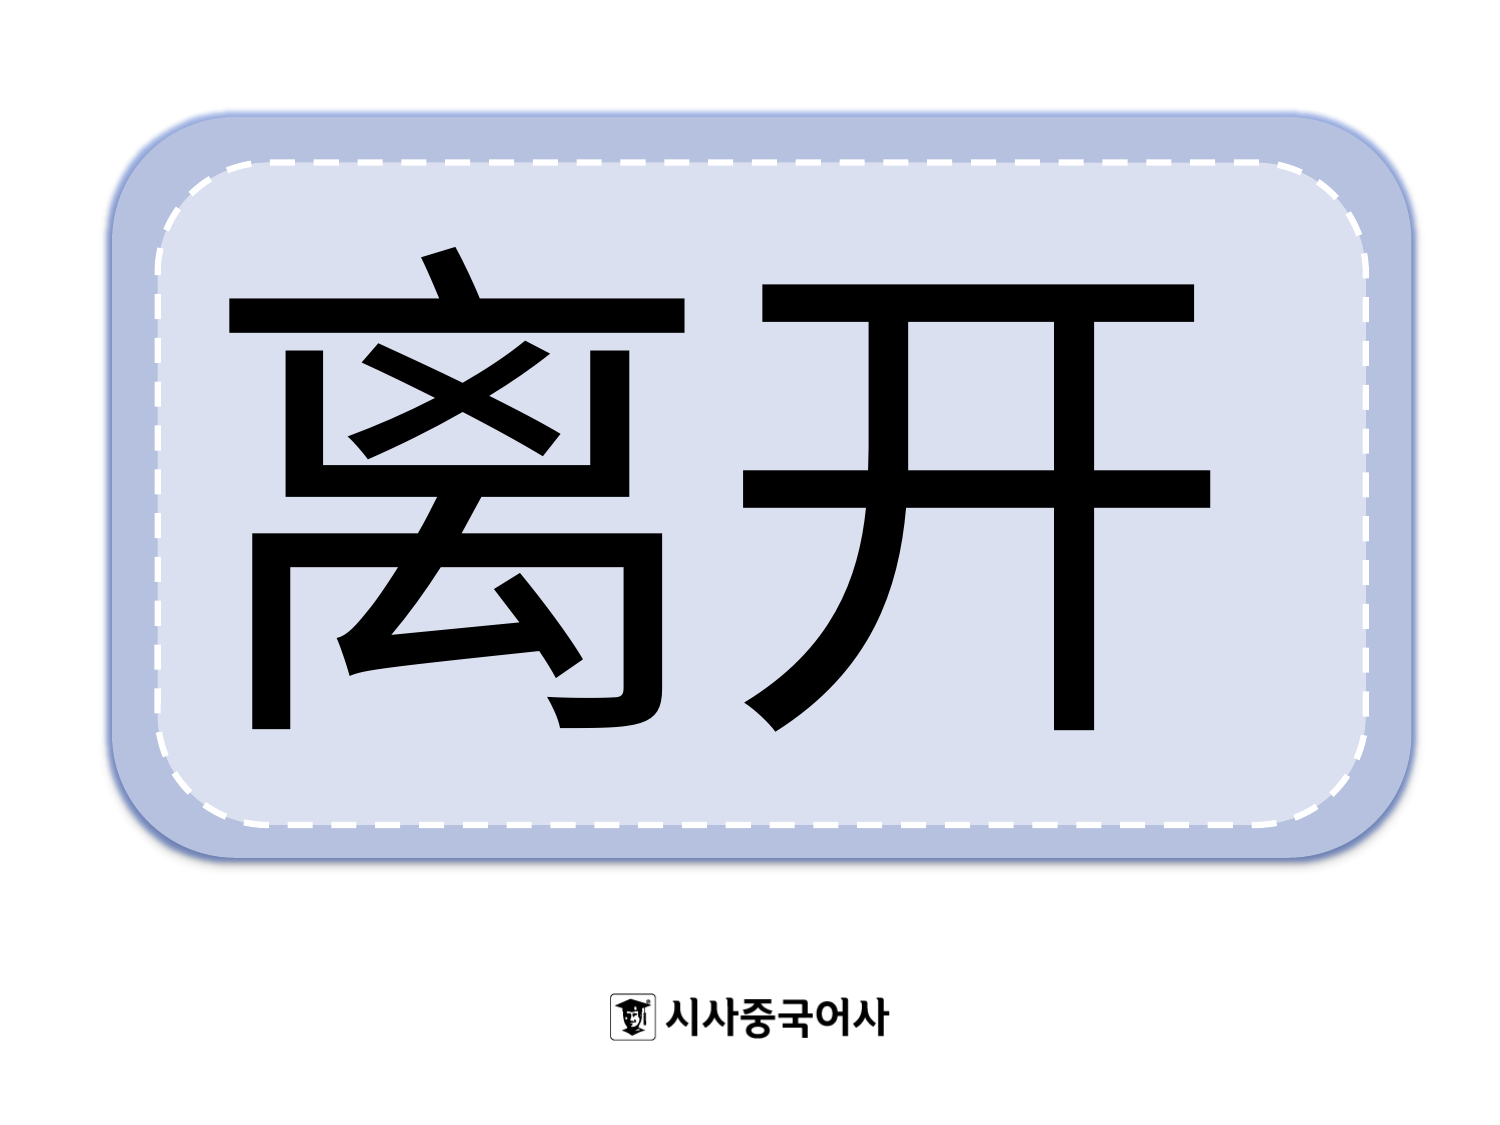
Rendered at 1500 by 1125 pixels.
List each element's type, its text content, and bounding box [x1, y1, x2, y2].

text_box [162, 160, 1371, 824]
text_box 离开 [171, 149, 1380, 812]
picture [602, 987, 898, 1047]
